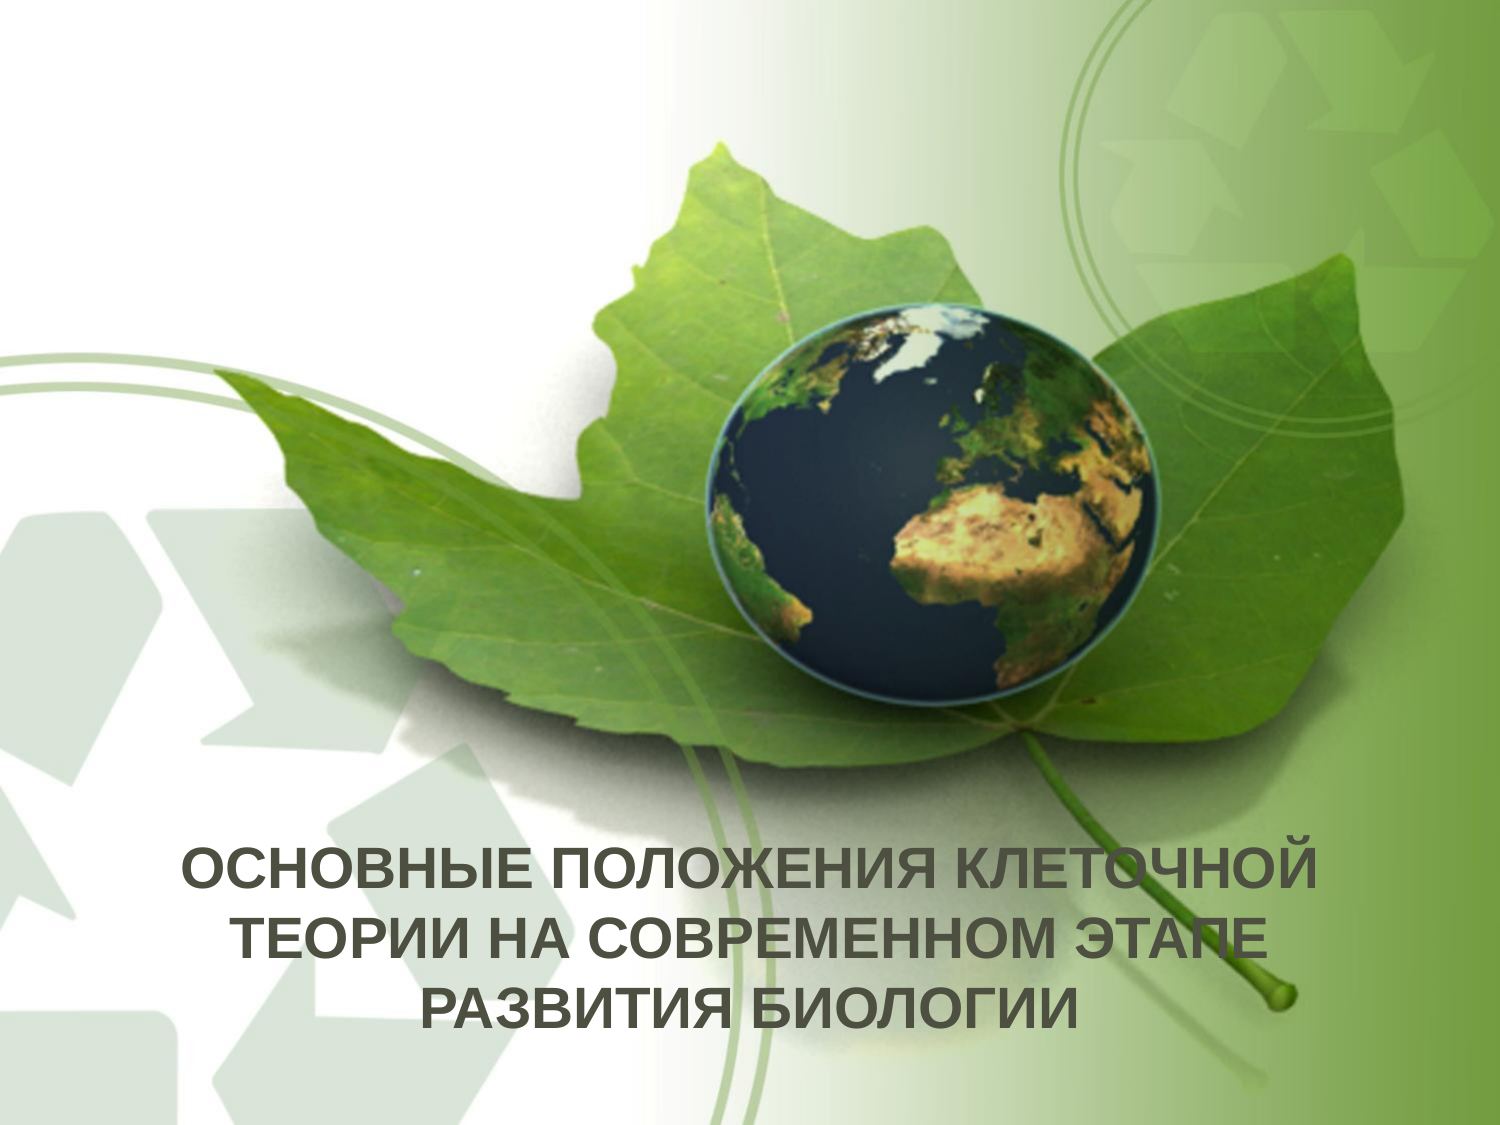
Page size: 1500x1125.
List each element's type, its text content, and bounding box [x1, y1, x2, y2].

picture [0, 0, 1500, 1125]
title Основные положения клеточной теории на современном этапе развития биологии [112, 822, 1388, 1046]
